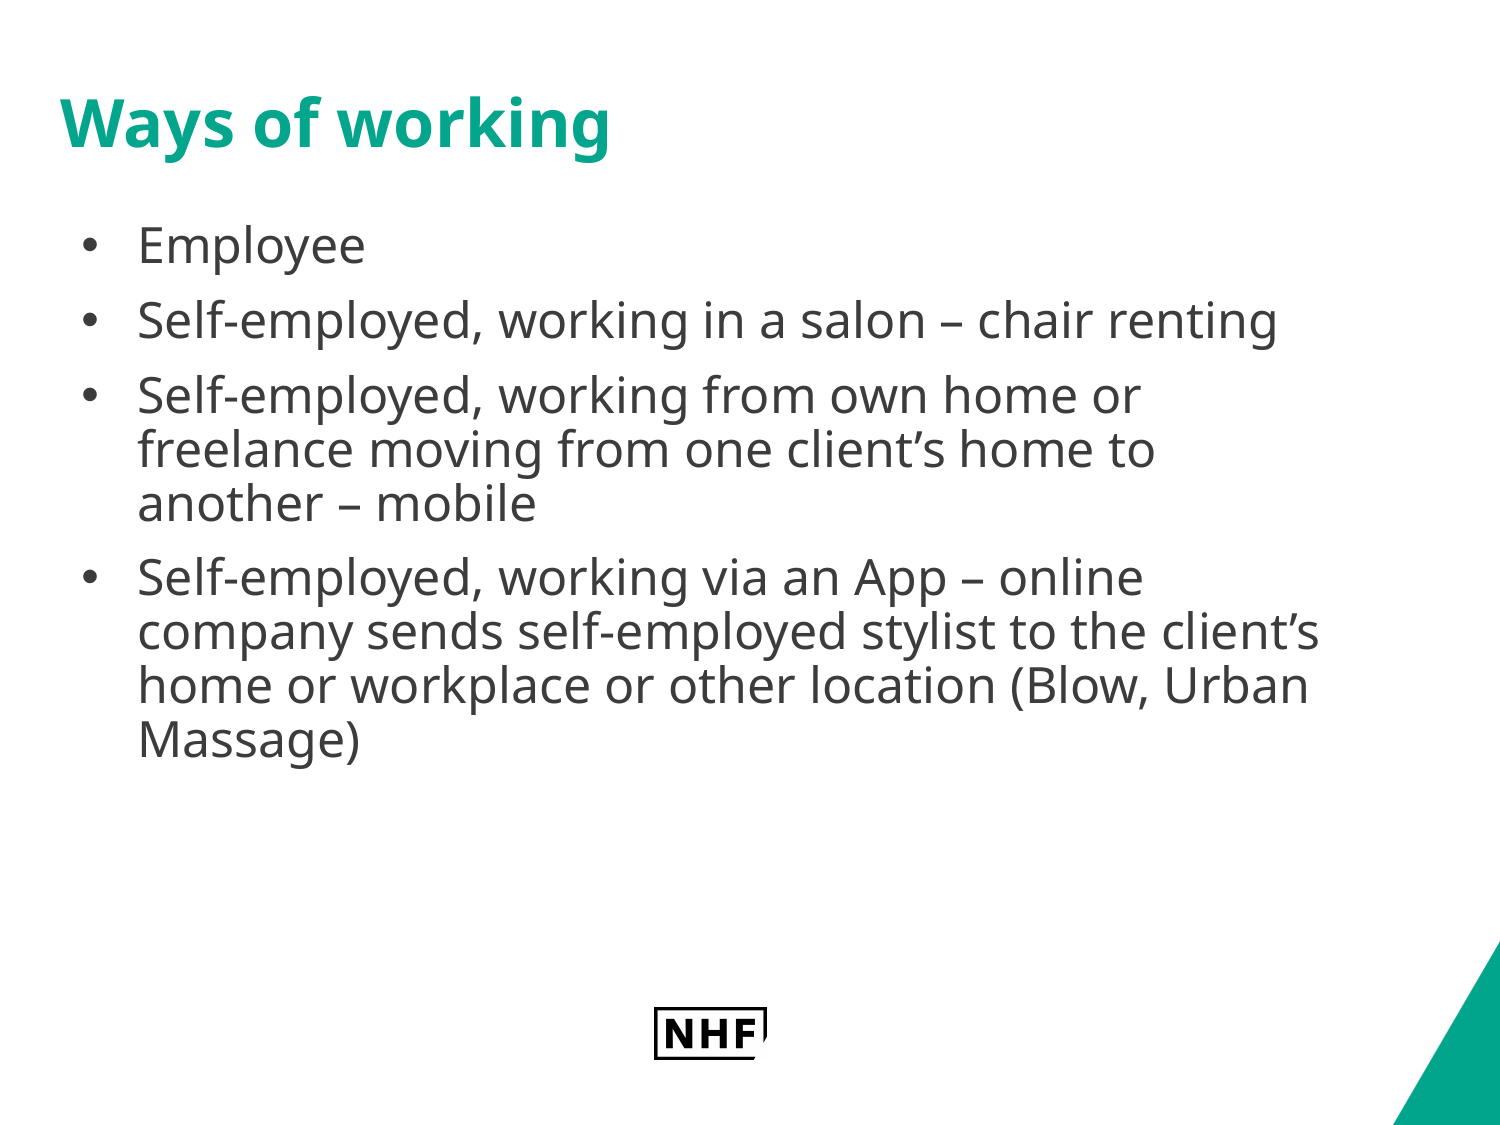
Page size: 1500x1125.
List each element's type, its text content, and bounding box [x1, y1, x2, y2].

picture [654, 1007, 767, 1060]
subtitle Employee Self-employed, working in a salon – chair renting Self-employed, working from own home or freelance moving from one client’s home to another – mobile Self-employed, working via an App – online company sends self-employed stylist to the client’s home or workplace or other location (Blow, Urban Massage) [66, 212, 1355, 929]
picture [1381, 941, 1500, 1125]
text_box Ways of working [45, 73, 629, 169]
